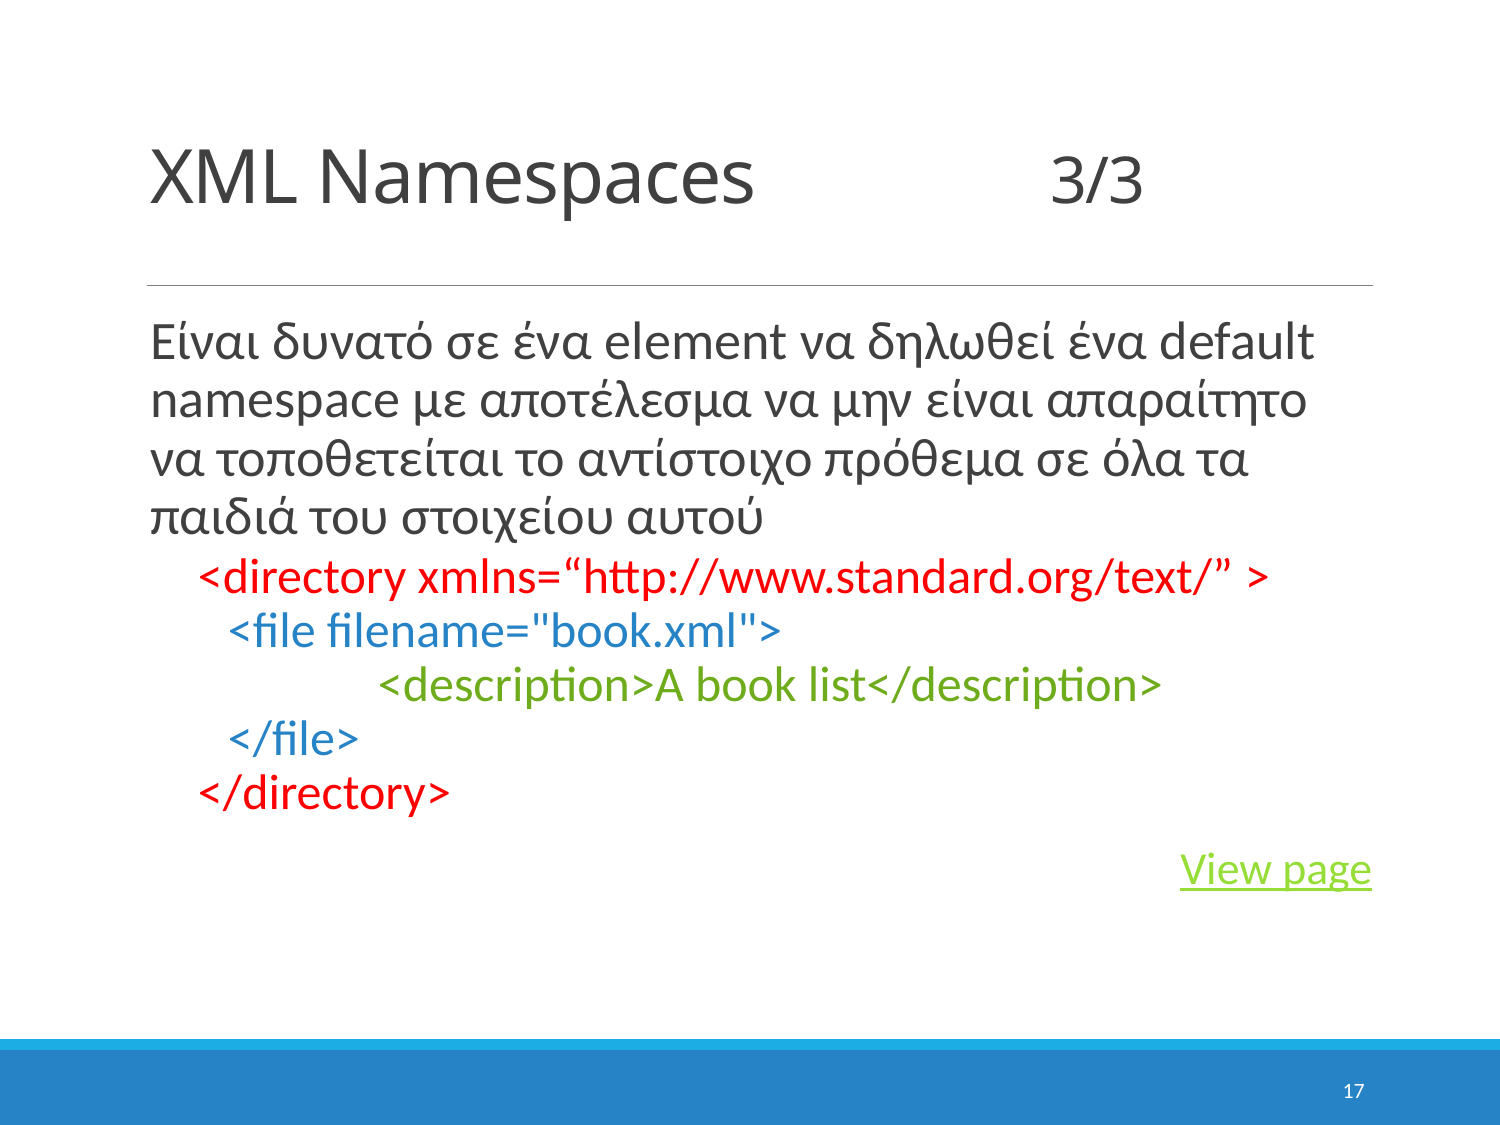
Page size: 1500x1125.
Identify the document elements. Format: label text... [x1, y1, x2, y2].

slide_number 17 [1218, 1059, 1380, 1120]
list Είναι δυνατό σε ένα element να δηλωθεί ένα default namespace με αποτέλεσμα να μην είναι απαραίτητο να τοποθετείται το αντίστοιχο πρόθεμα σε όλα τα παιδιά του στοιχείου αυτού <directory xmlns=“http://www.standard.org/text/” > <file filename="book.xml"> <description>A book list</description> </file> </directory> View page [135, 304, 1373, 1029]
title XML Namespaces 3/3 [135, 43, 1373, 227]
